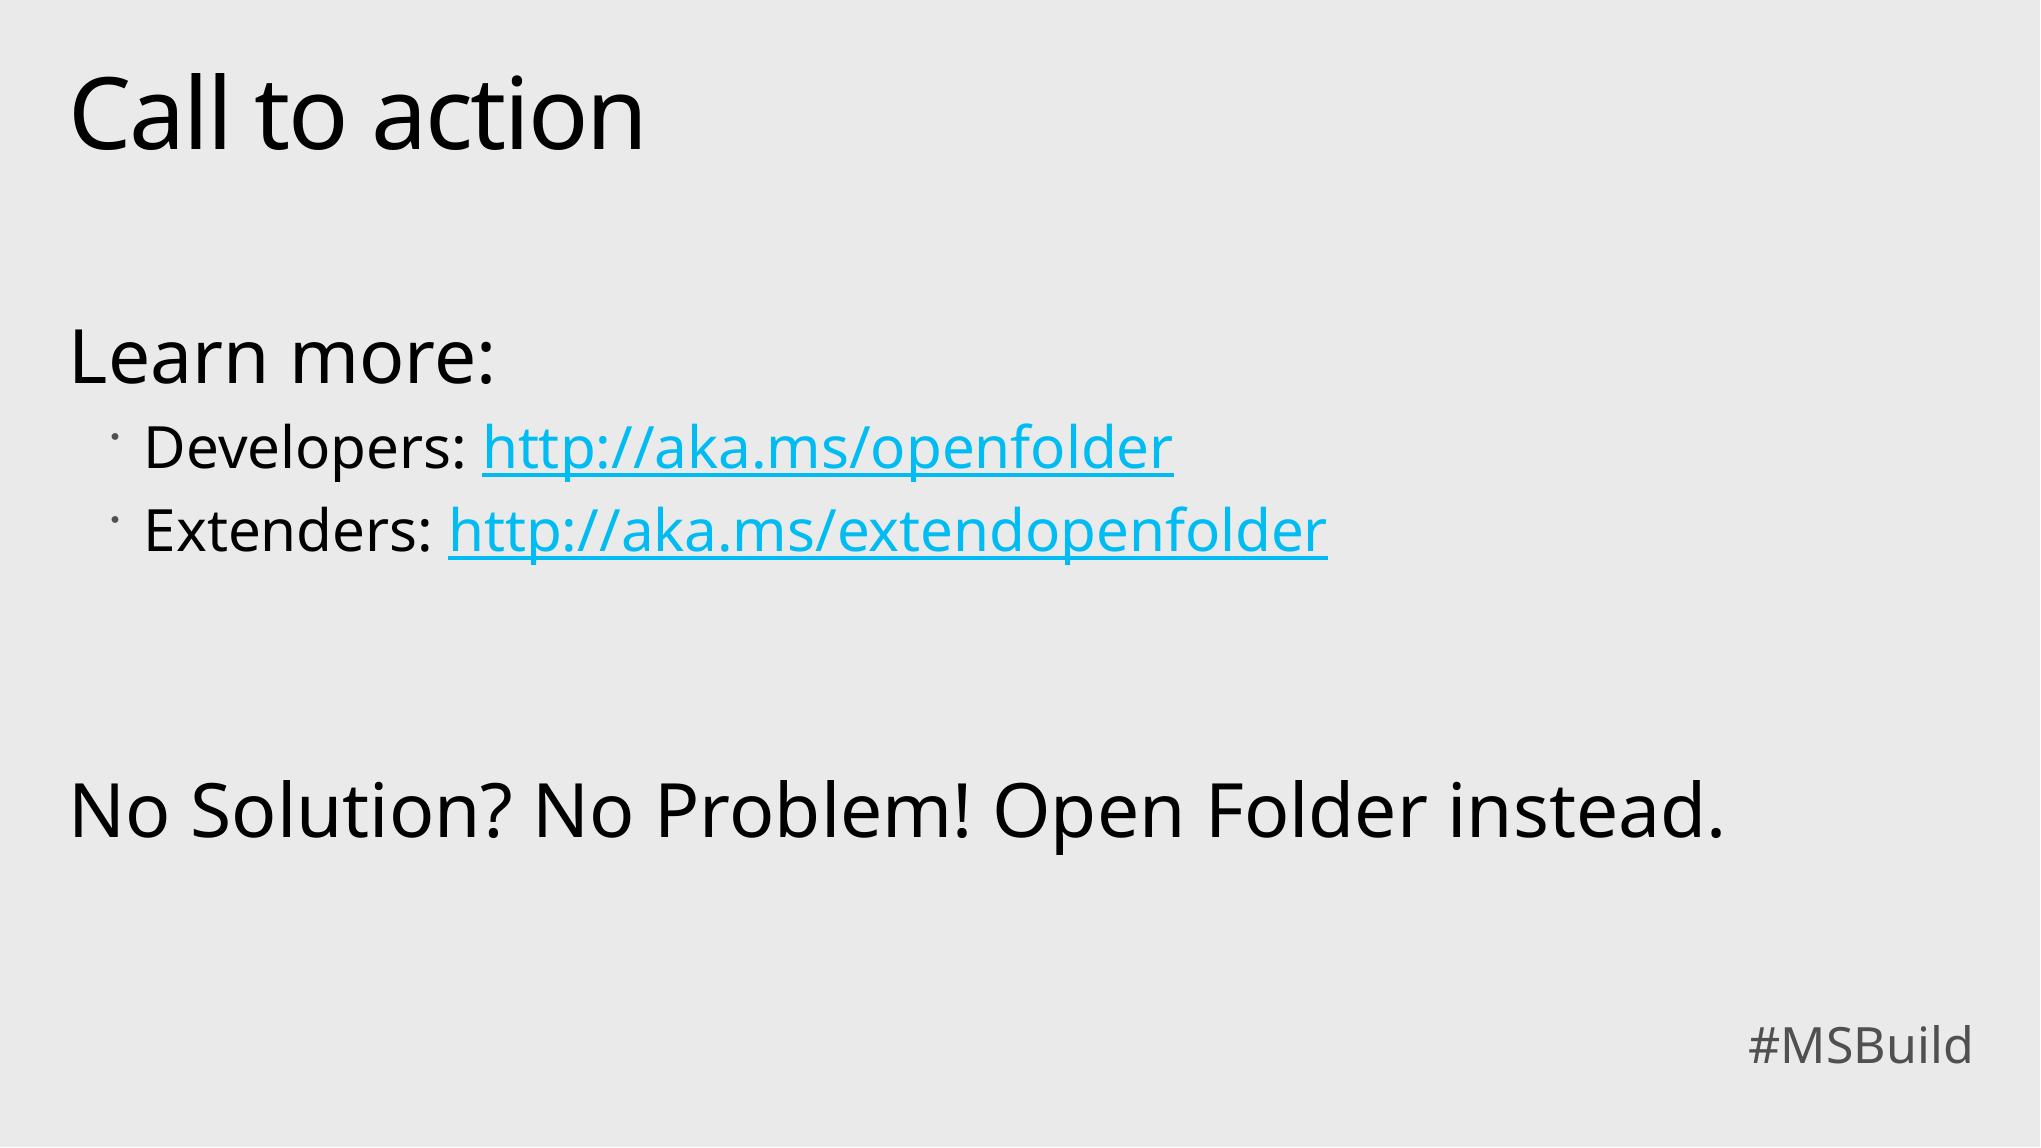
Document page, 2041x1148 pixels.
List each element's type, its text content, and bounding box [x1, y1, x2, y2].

list Learn more: Developers: http://aka.ms/openfolder Extenders: http://aka.ms/extendopenfolder No Solution? No Problem! Open Folder instead. [45, 198, 1996, 967]
title Call to action [45, 48, 1996, 198]
text_box #MSBuild [1718, 989, 2004, 1098]
